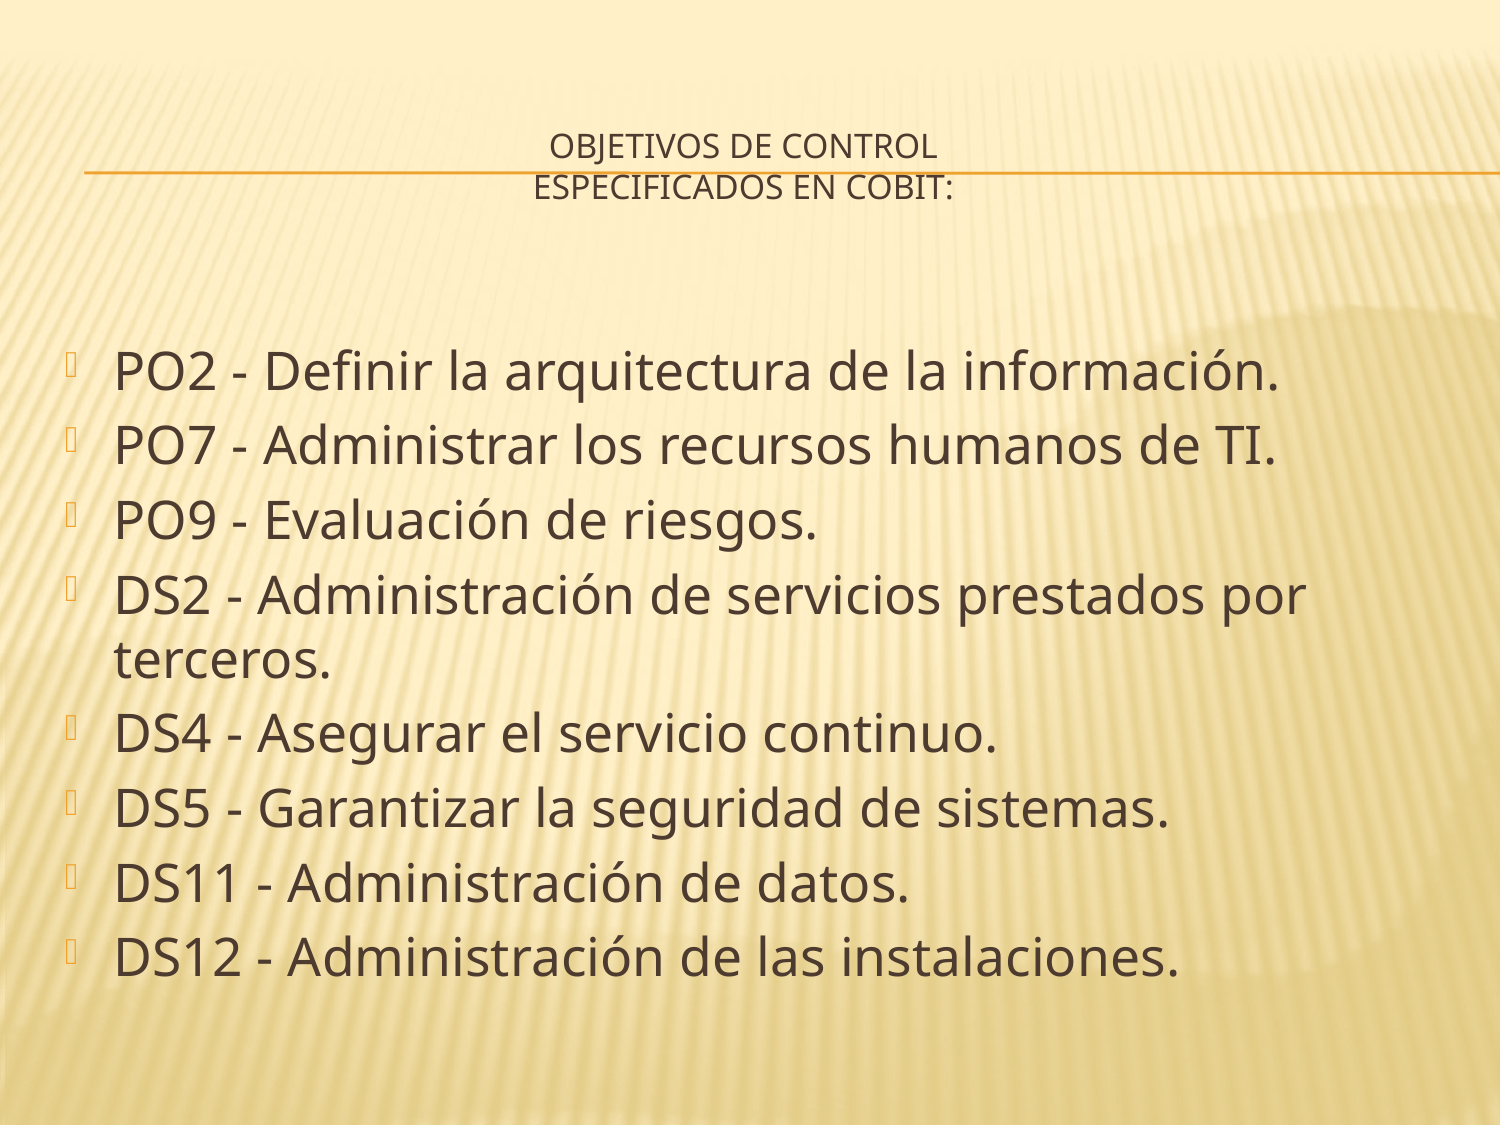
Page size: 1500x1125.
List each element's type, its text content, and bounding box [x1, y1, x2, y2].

list PO2 - Definir la arquitectura de la información. PO7 - Administrar los recursos humanos de TI. PO9 - Evaluación de riesgos. DS2 - Administración de servicios prestados por terceros. DS4 - Asegurar el servicio continuo. DS5 - Garantizar la seguridad de sistemas. DS11 - Administración de datos. DS12 - Administración de las instalaciones. [50, 254, 1475, 998]
title objetivos de control especificados en COBIT: [35, 117, 1461, 255]
